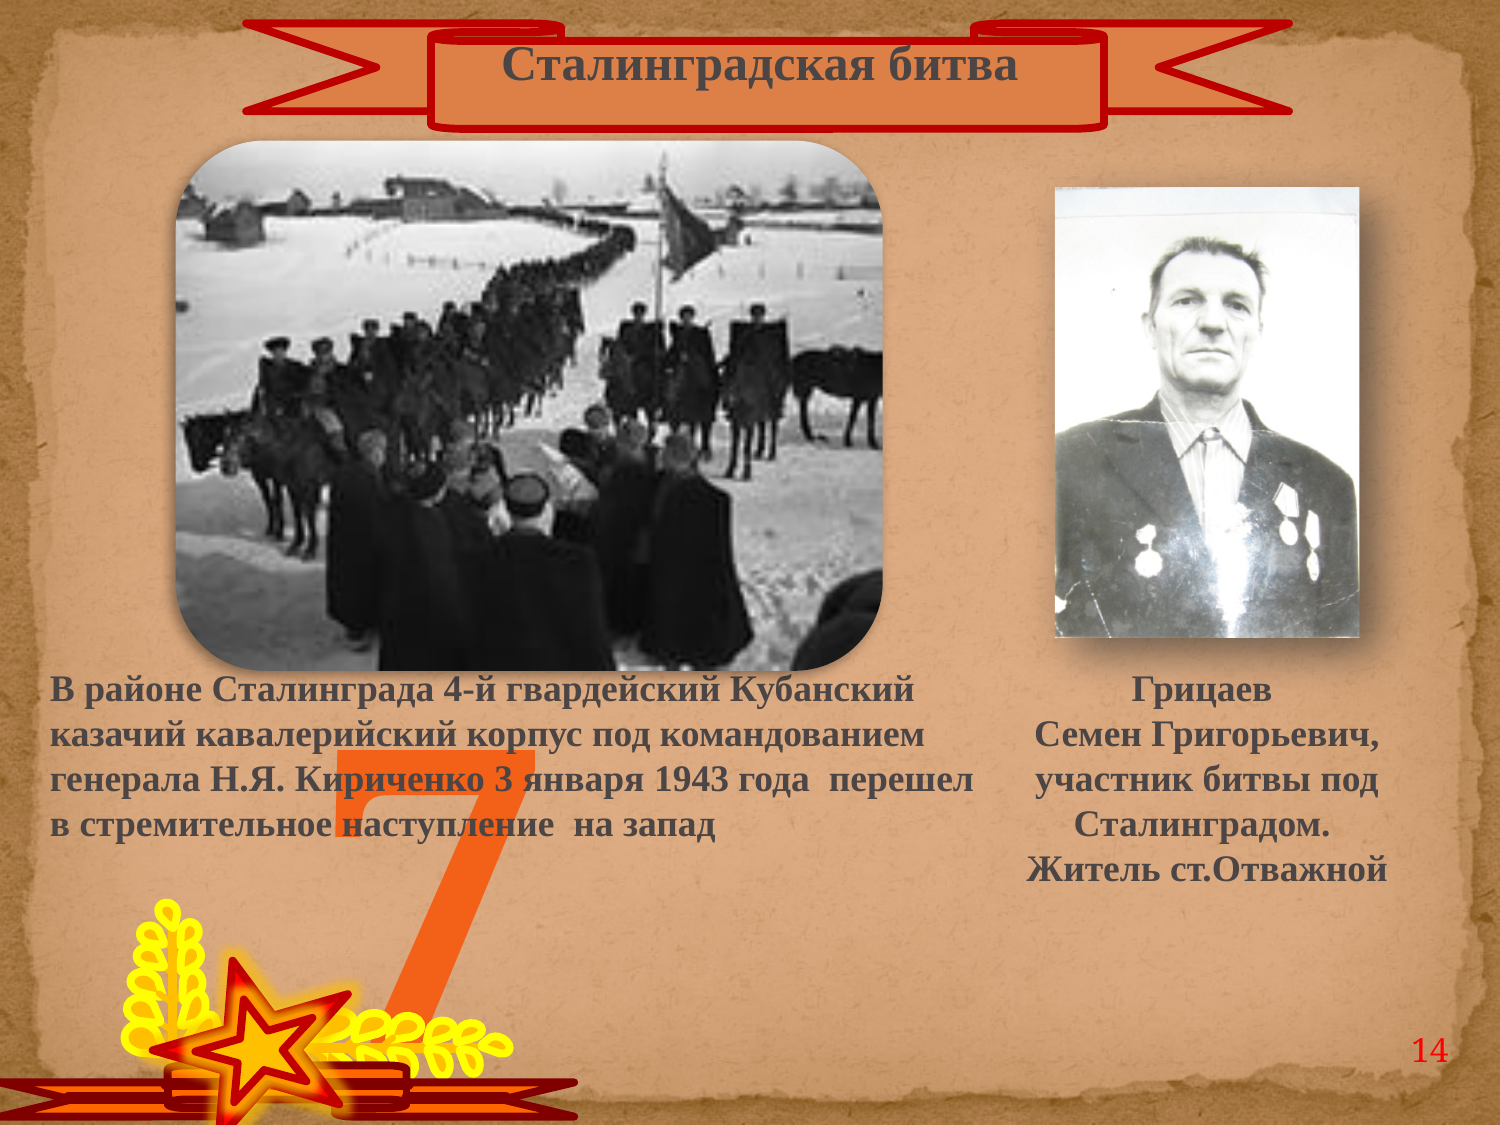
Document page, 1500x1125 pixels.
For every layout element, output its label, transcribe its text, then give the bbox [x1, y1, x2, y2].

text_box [0, 624, 668, 1125]
slide_number 14 [1379, 1014, 1480, 1089]
text_box Грицаев Семен Григорьевич, участник битвы под Сталинградом. Житель ст.Отважной [913, 656, 1500, 896]
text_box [246, 23, 1290, 129]
picture [175, 140, 883, 671]
picture [982, 187, 1432, 638]
text_box В районе Сталинграда 4-й гвардейский Кубанский казачий кавалерийский корпус под командованием генерала Н.Я. Кириченко 3 января 1943 года перешел в стремительное наступление на запад [673, 656, 996, 851]
